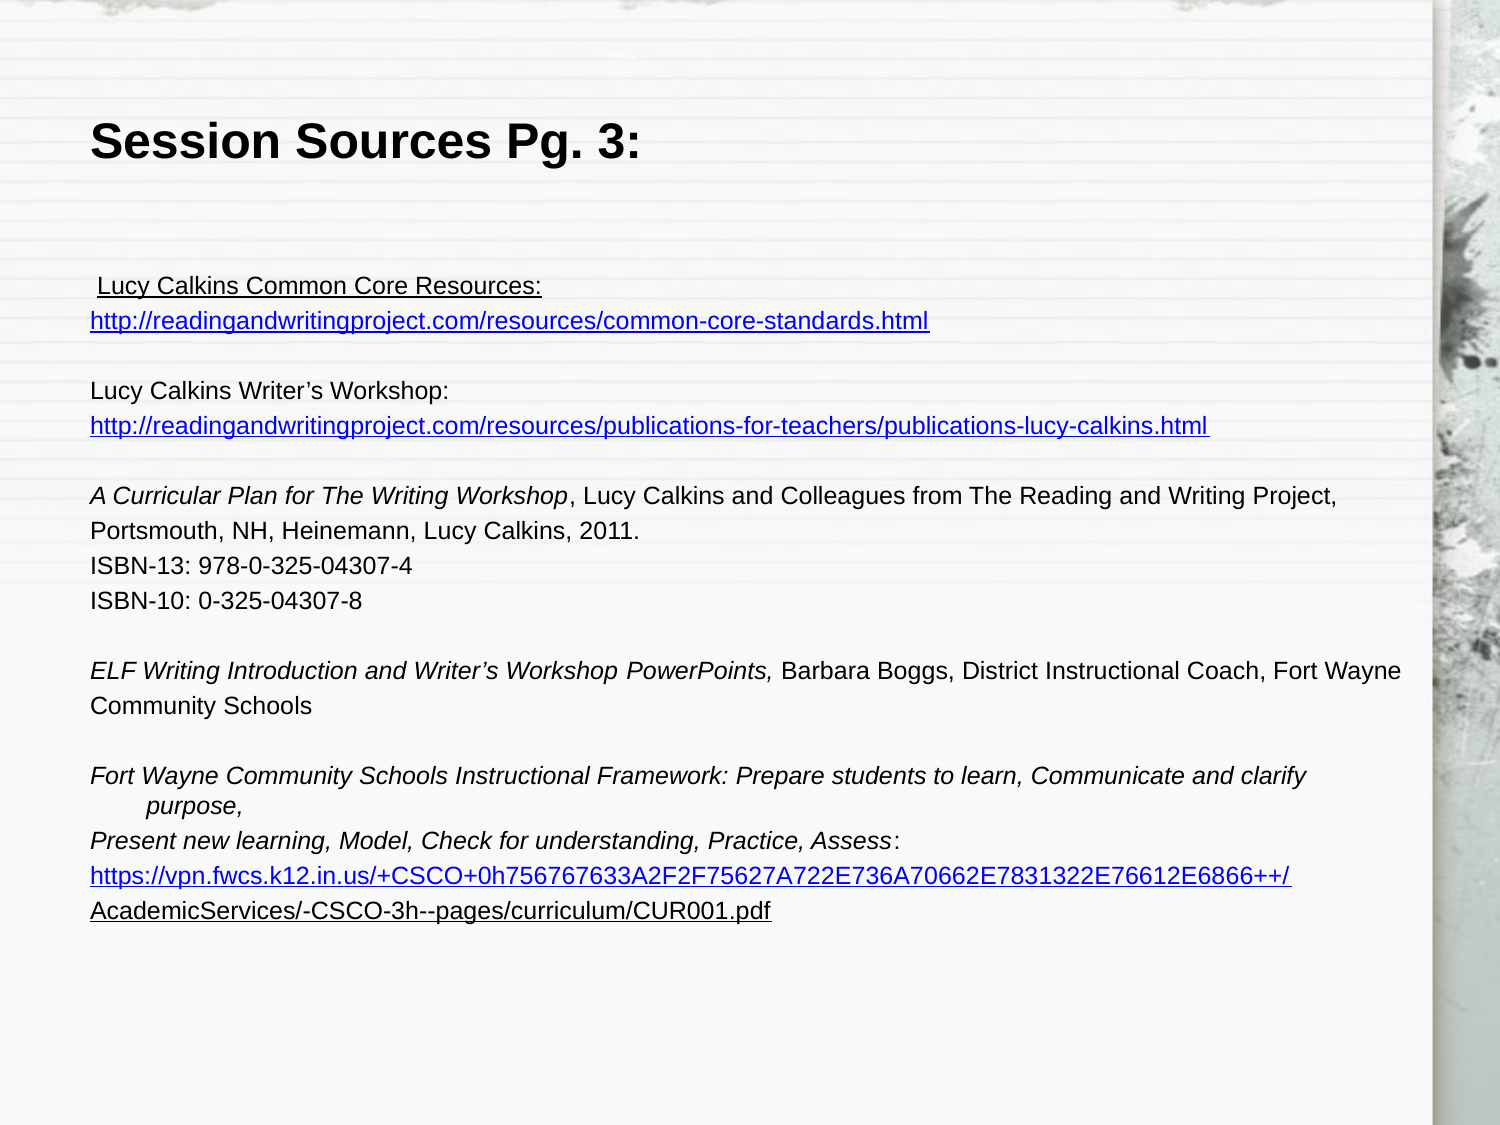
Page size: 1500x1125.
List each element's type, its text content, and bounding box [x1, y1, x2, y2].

picture [0, 0, 1500, 1125]
list Lucy Calkins Common Core Resources: http://readingandwritingproject.com/resources/common-core-standards.html Lucy Calkins Writer’s Workshop: http://readingandwritingproject.com/resources/publications-for-teachers/publications-lucy-calkins.html A Curricular Plan for The Writing Workshop, Lucy Calkins and Colleagues from The Reading and Writing Project, Portsmouth, NH, Heinemann, Lucy Calkins, 2011. ISBN-13: 978-0-325-04307-4 ISBN-10: 0-325-04307-8 ELF Writing Introduction and Writer’s Workshop PowerPoints, Barbara Boggs, District Instructional Coach, Fort Wayne Community Schools Fort Wayne Community Schools Instructional Framework: Prepare students to learn, Communicate and clarify purpose, Present new learning, Model, Check for understanding, Practice, Assess: https://vpn.fwcs.k12.in.us/+CSCO+0h756767633A2F2F75627A722E736A70662E7831322E76612E6866++/ AcademicServices/-CSCO-3h--pages/curriculum/CUR001.pdf [74, 262, 1426, 1006]
title Session Sources Pg. 3: [74, 44, 1426, 233]
